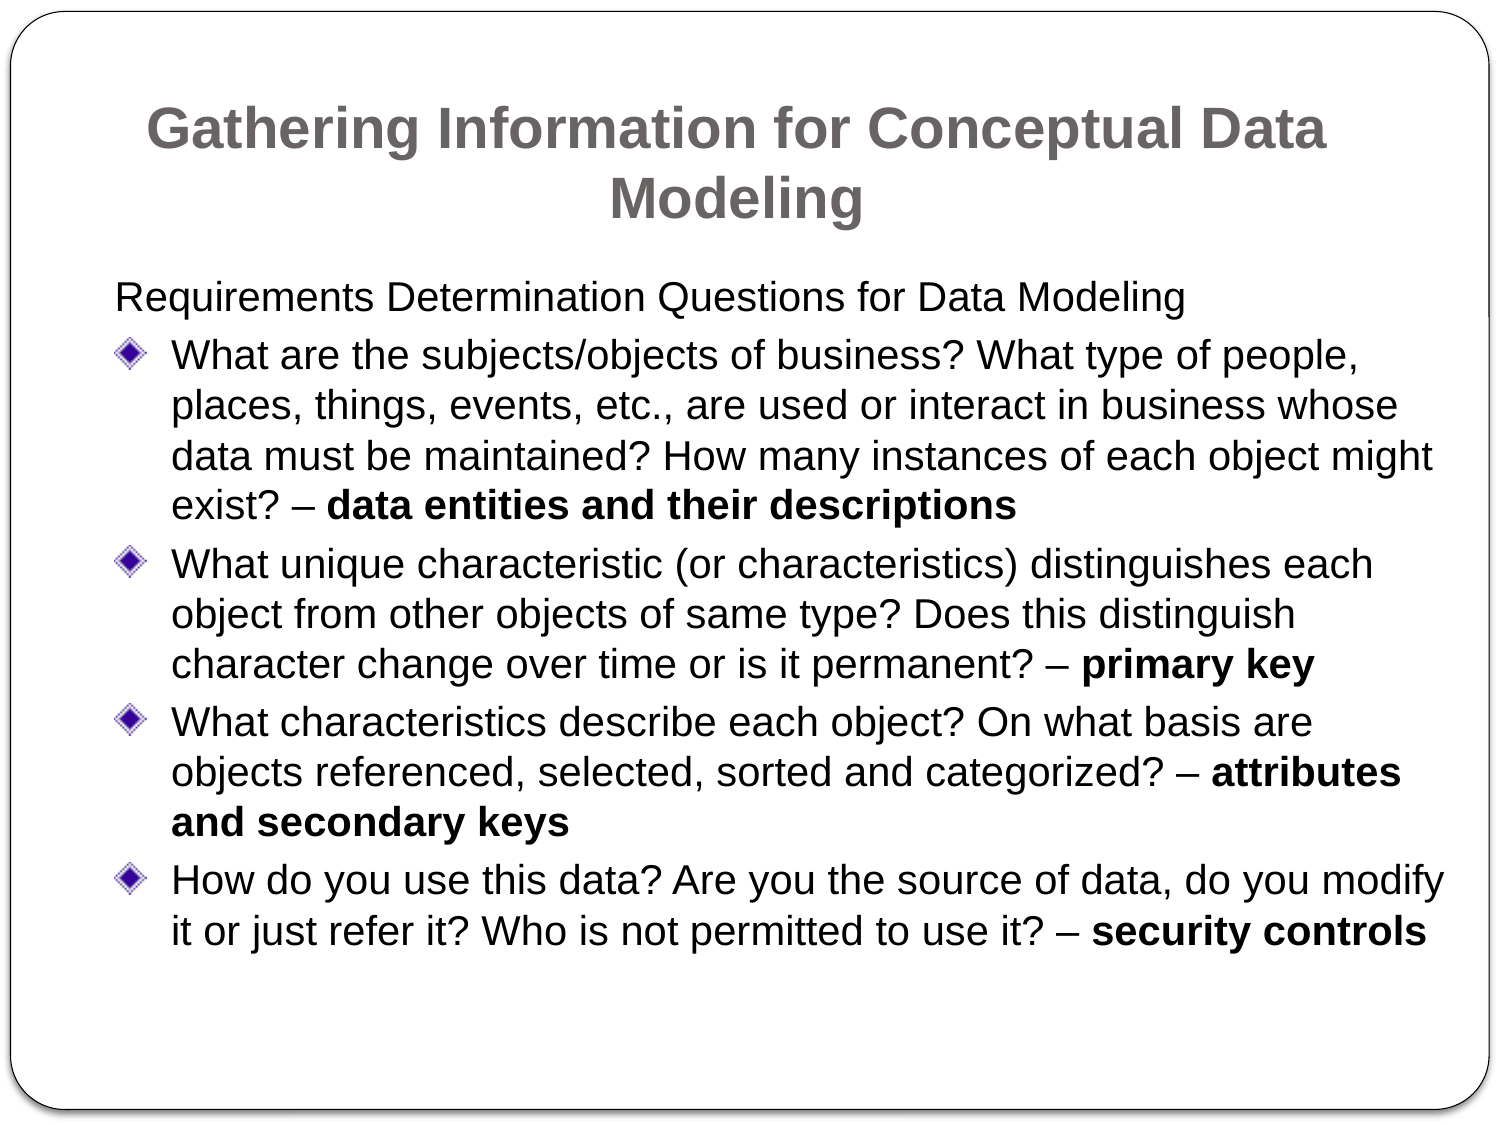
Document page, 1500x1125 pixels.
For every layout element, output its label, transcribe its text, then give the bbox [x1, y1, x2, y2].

picture [114, 337, 147, 370]
text_box Requirements Determination Questions for Data Modeling What are the subjects/objects of business? What type of people, places, things, events, etc., are used or interact in business whose data must be maintained? How many instances of each object might exist? – data entities and their descriptions What unique characteristic (or characteristics) distinguishes each object from other objects of same type? Does this distinguish character change over time or is it permanent? – primary key What characteristics describe each object? On what basis are objects referenced, selected, sorted and categorized? – attributes and secondary keys How do you use this data? Are you the source of data, do you modify it or just refer it? Who is not permitted to use it? – security controls [99, 262, 1463, 1075]
text_box Gathering Information for Conceptual Data Modeling [99, 50, 1375, 238]
picture [114, 703, 147, 736]
picture [114, 862, 147, 895]
picture [114, 545, 147, 578]
